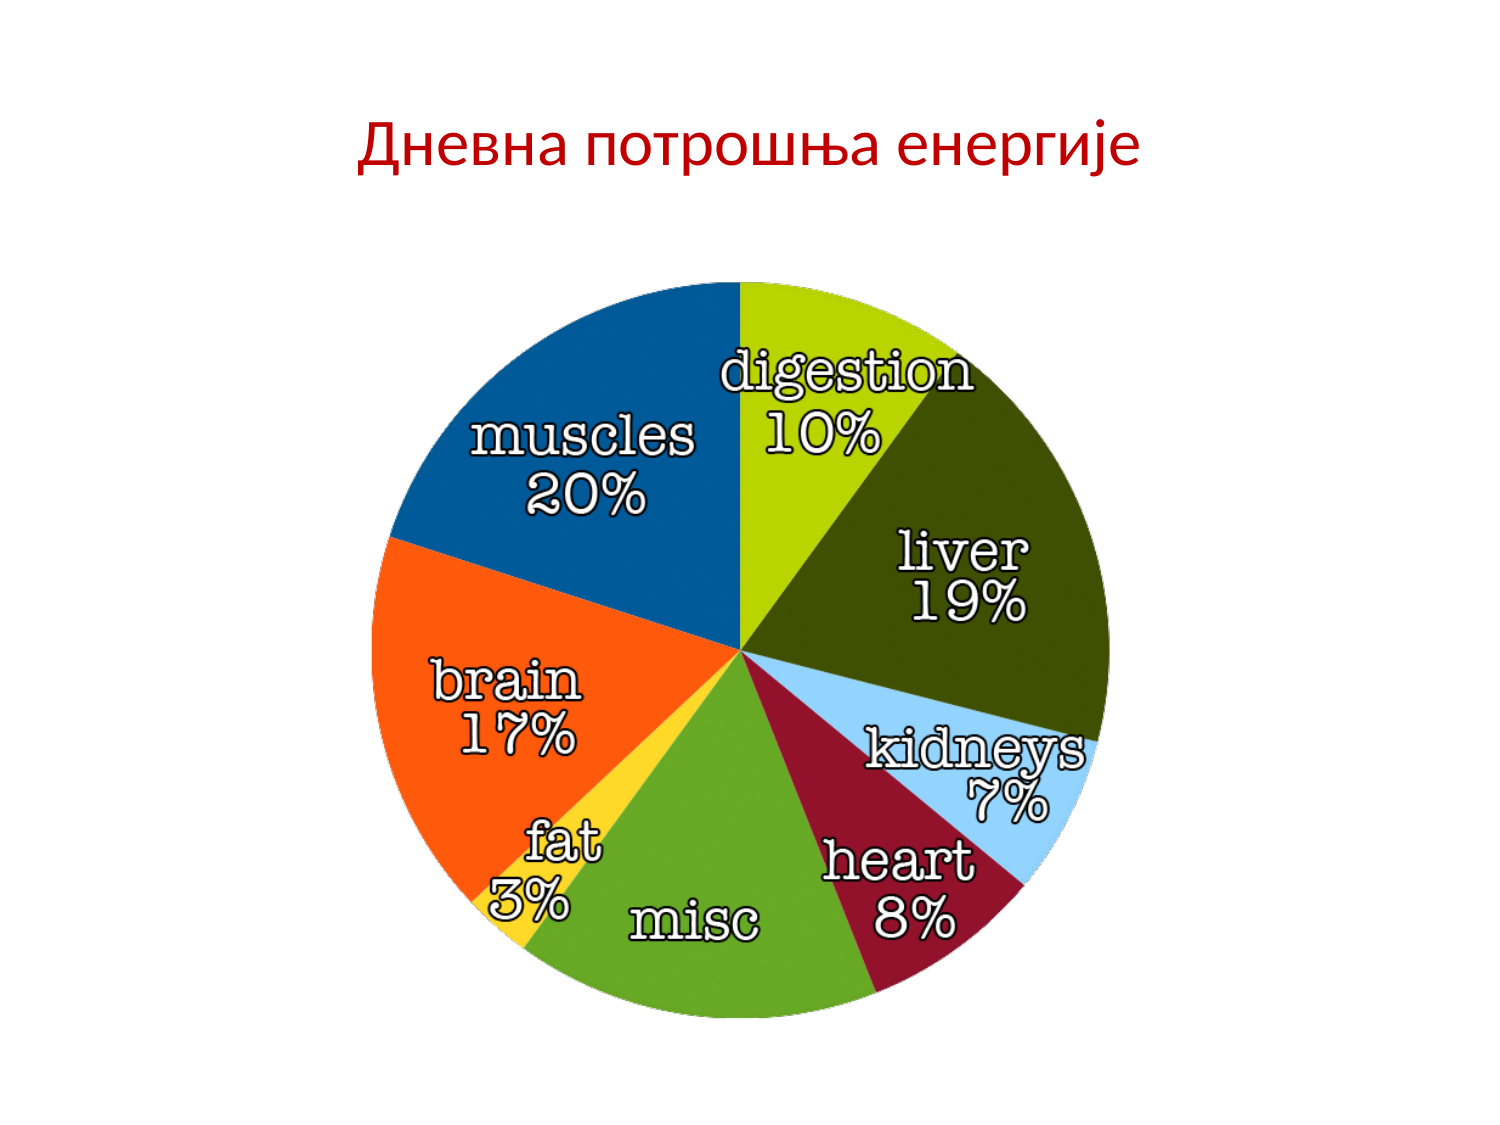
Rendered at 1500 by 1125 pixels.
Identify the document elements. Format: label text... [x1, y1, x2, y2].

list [224, 274, 1226, 1023]
title Дневна потрошња енергије [75, 45, 1425, 233]
